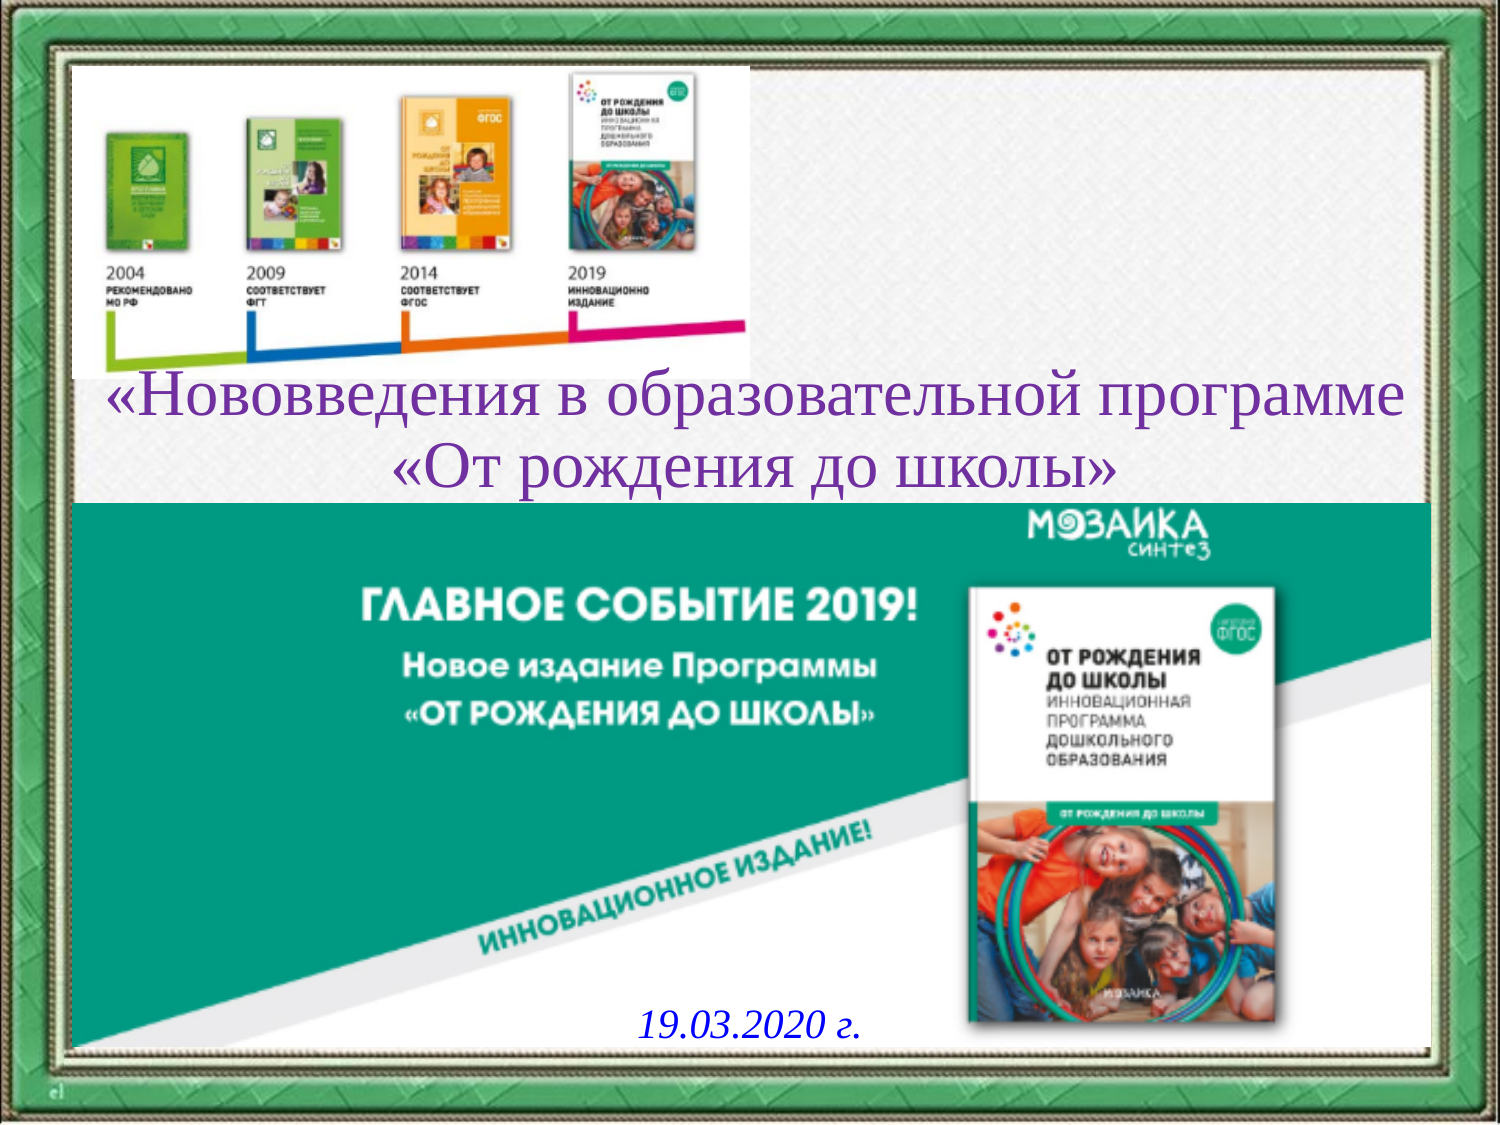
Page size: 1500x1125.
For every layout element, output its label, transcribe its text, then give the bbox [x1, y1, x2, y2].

picture [0, 0, 1500, 1125]
text_box 19.03.2020 г. [755, 179, 1436, 350]
text_box 19.03.2020 г. [1429, 510, 1436, 1055]
text_box «Нововведения в образовательной программе «От рождения до школы» [76, 350, 1436, 510]
text_box 19.03.2020 г. [64, 179, 76, 1055]
